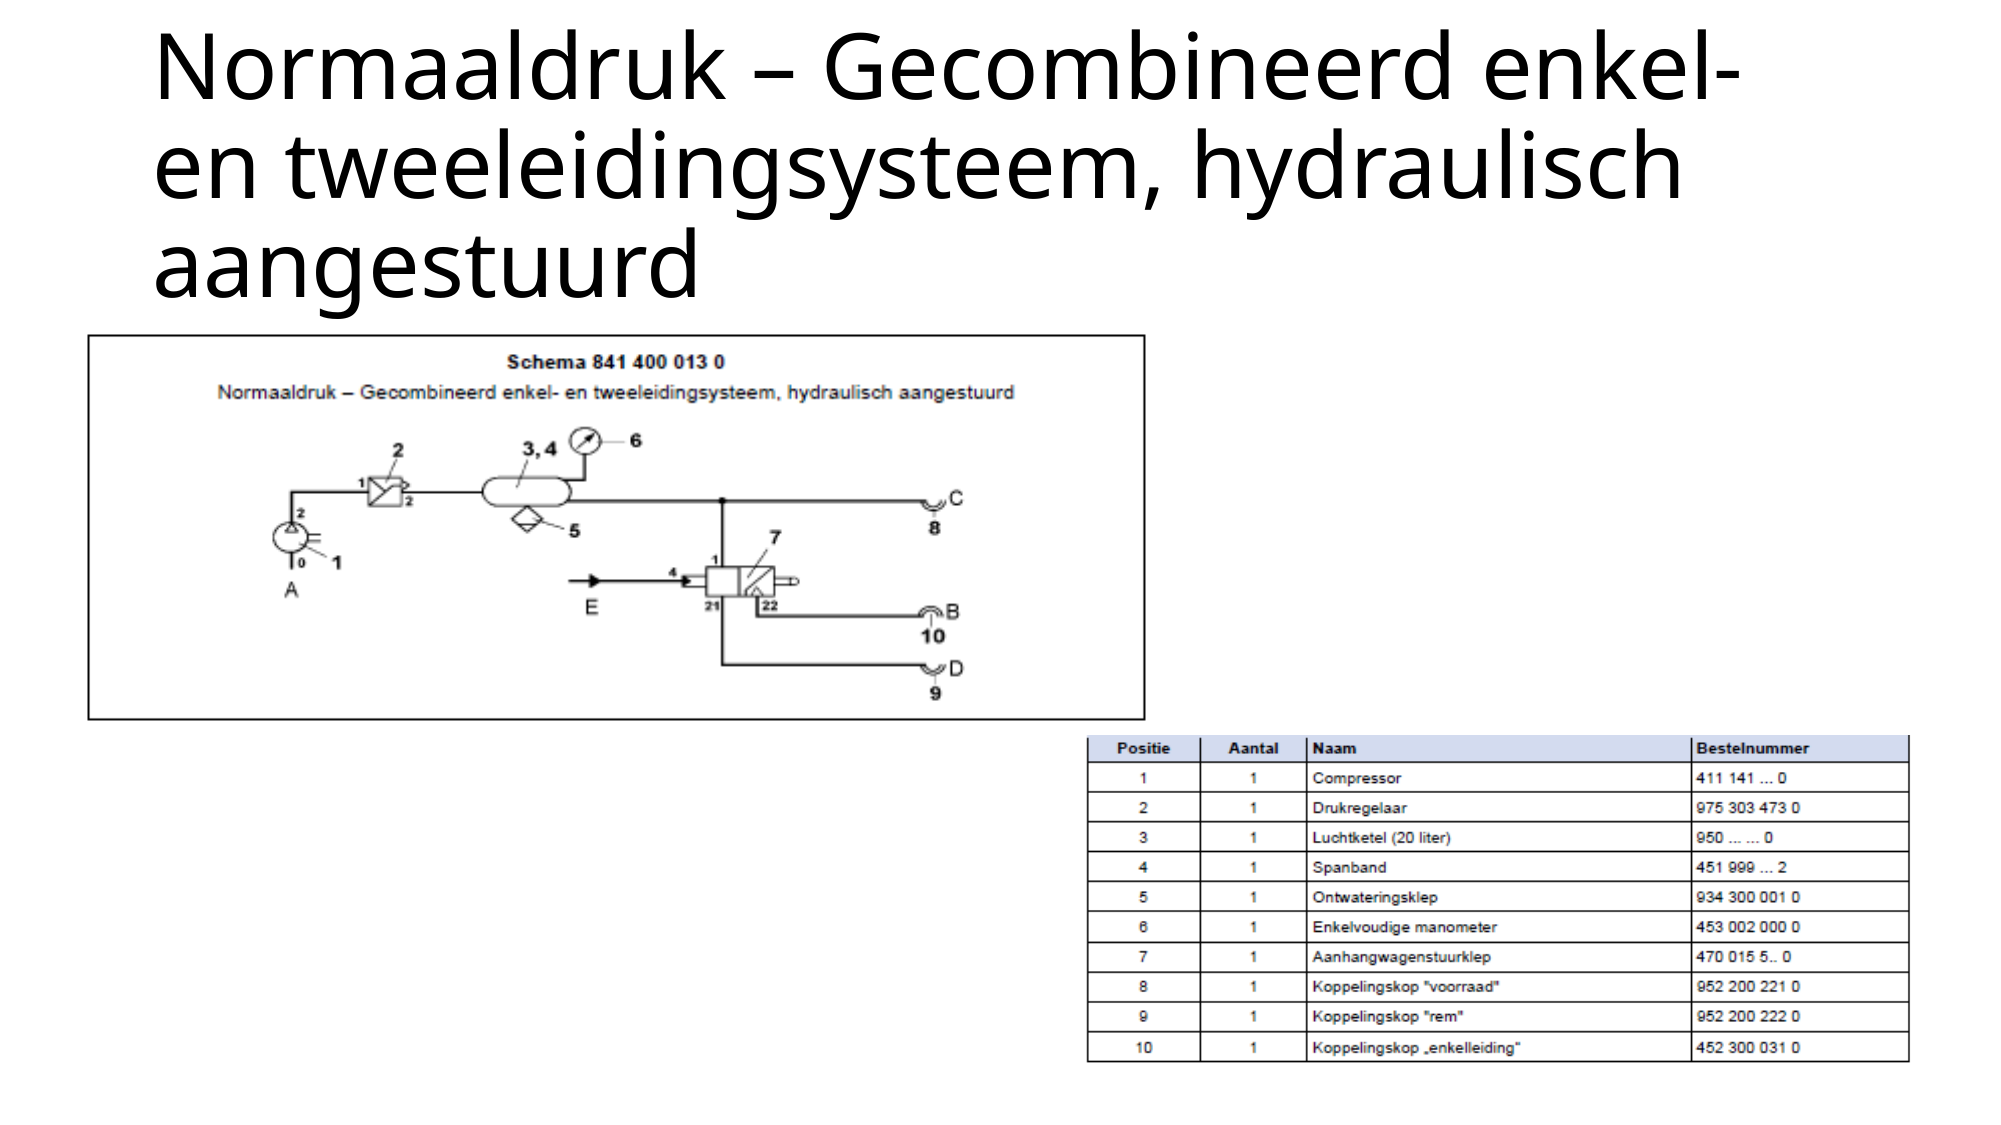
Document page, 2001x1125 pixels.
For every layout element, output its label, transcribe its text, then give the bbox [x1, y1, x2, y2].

picture [1081, 735, 1921, 1072]
title Normaaldruk – Gecombineerd enkel- en tweeleidingsysteem, hydraulisch aangestuurd [137, 59, 1863, 278]
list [82, 327, 1158, 735]
